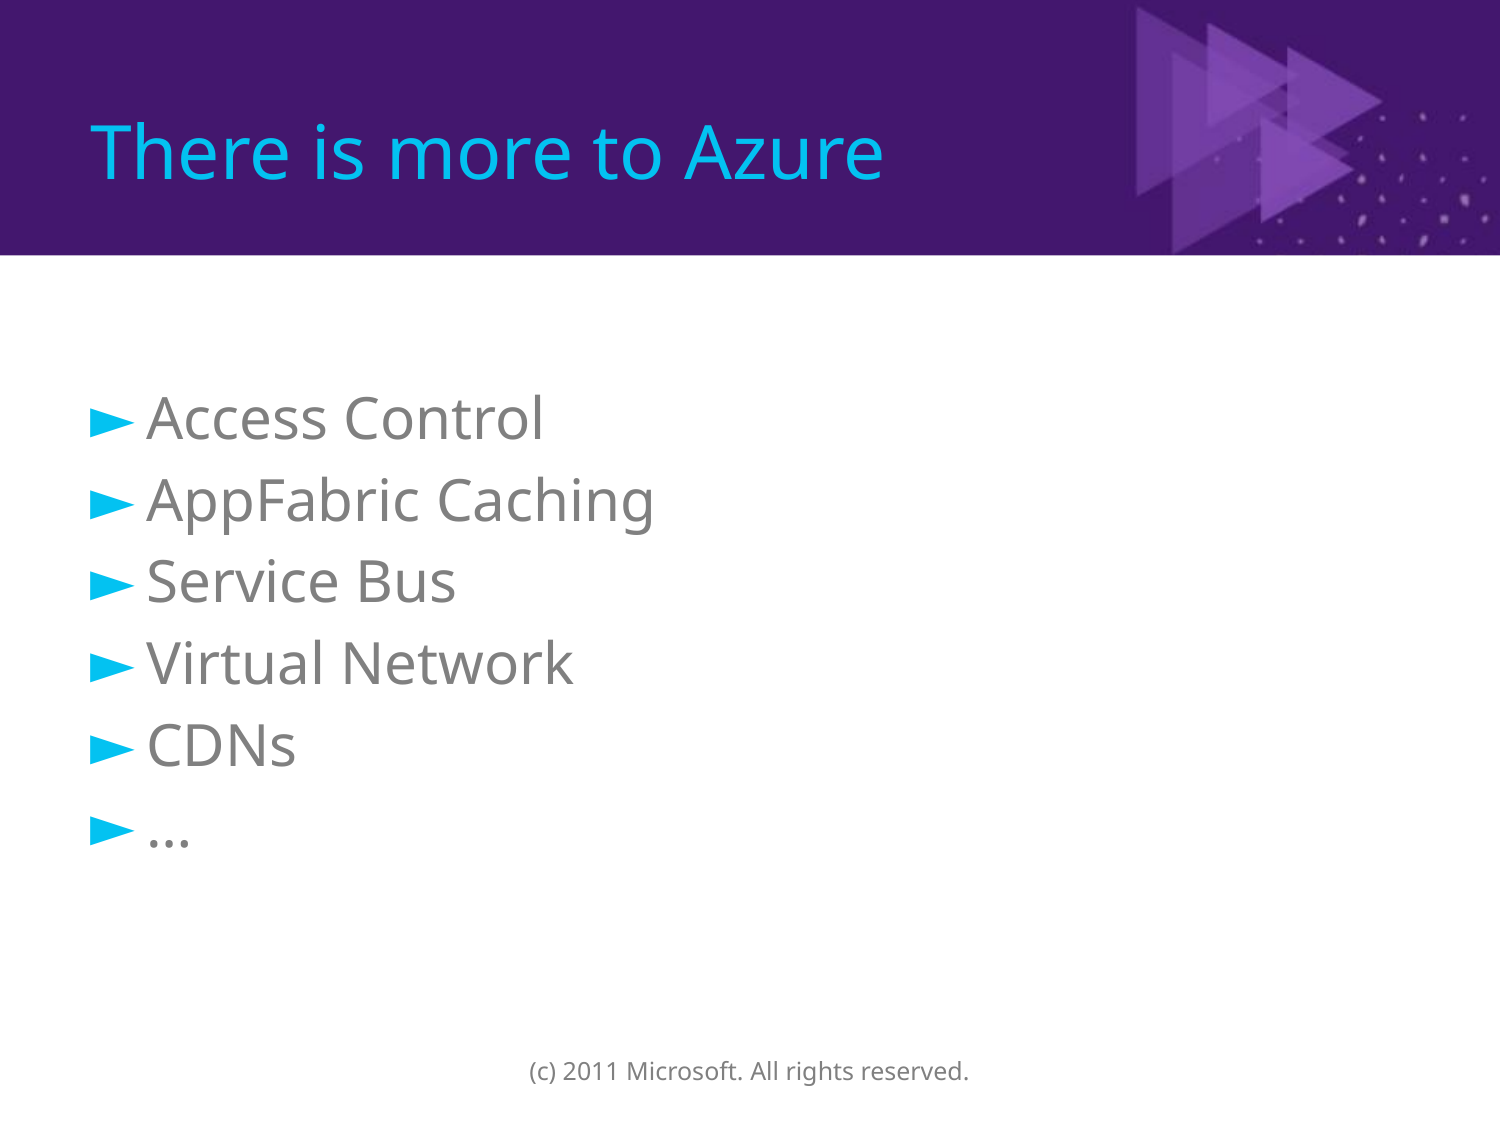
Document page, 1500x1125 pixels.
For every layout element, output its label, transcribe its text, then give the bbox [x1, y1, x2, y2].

picture [0, 0, 1500, 255]
title There is more to Azure [75, 56, 1425, 244]
footer (c) 2011 Microsoft. All rights reserved. [512, 1042, 988, 1103]
list Access Control AppFabric Caching Service Bus Virtual Network CDNs … [75, 373, 1425, 1005]
